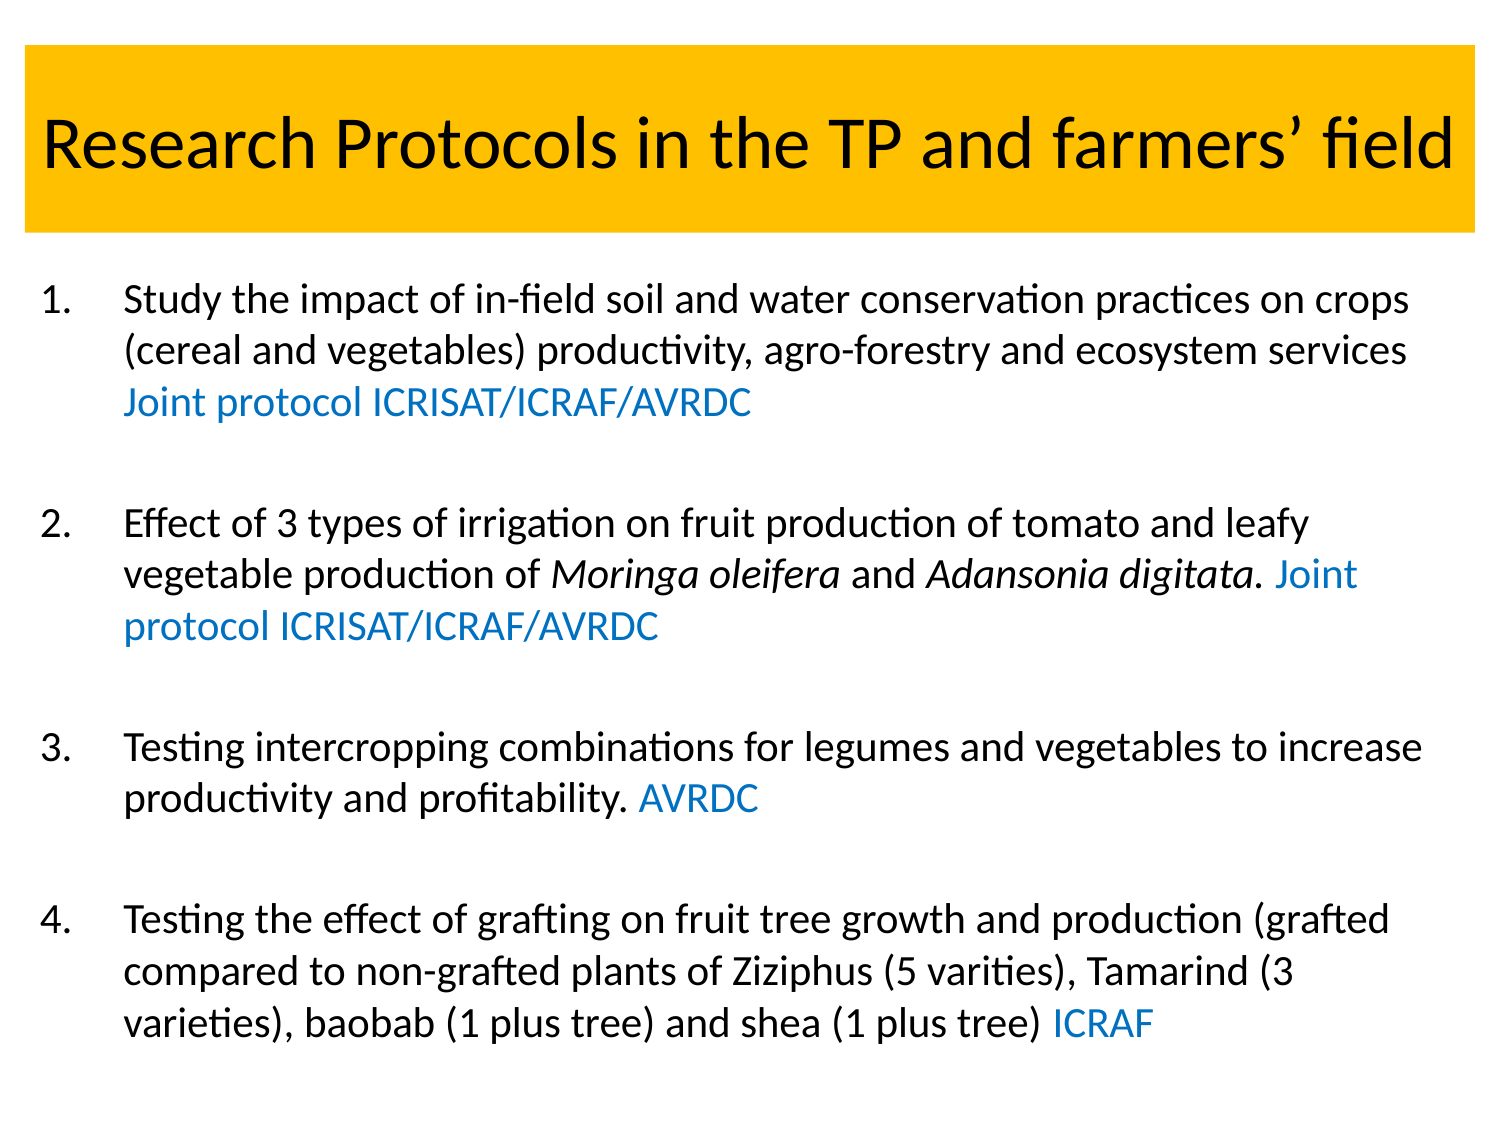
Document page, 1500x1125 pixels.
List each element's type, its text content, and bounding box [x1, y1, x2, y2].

title Research Protocols in the TP and farmers’ field [24, 45, 1475, 233]
list Study the impact of in-field soil and water conservation practices on crops (cereal and vegetables) productivity, agro-forestry and ecosystem services Joint protocol ICRISAT/ICRAF/AVRDC Effect of 3 types of irrigation on fruit production of tomato and leafy vegetable production of Moringa oleifera and Adansonia digitata. Joint protocol ICRISAT/ICRAF/AVRDC Testing intercropping combinations for legumes and vegetables to increase productivity and profitability. AVRDC Testing the effect of grafting on fruit tree growth and production (grafted compared to non-grafted plants of Ziziphus (5 varities), Tamarind (3 varieties), baobab (1 plus tree) and shea (1 plus tree) ICRAF [24, 262, 1475, 1125]
